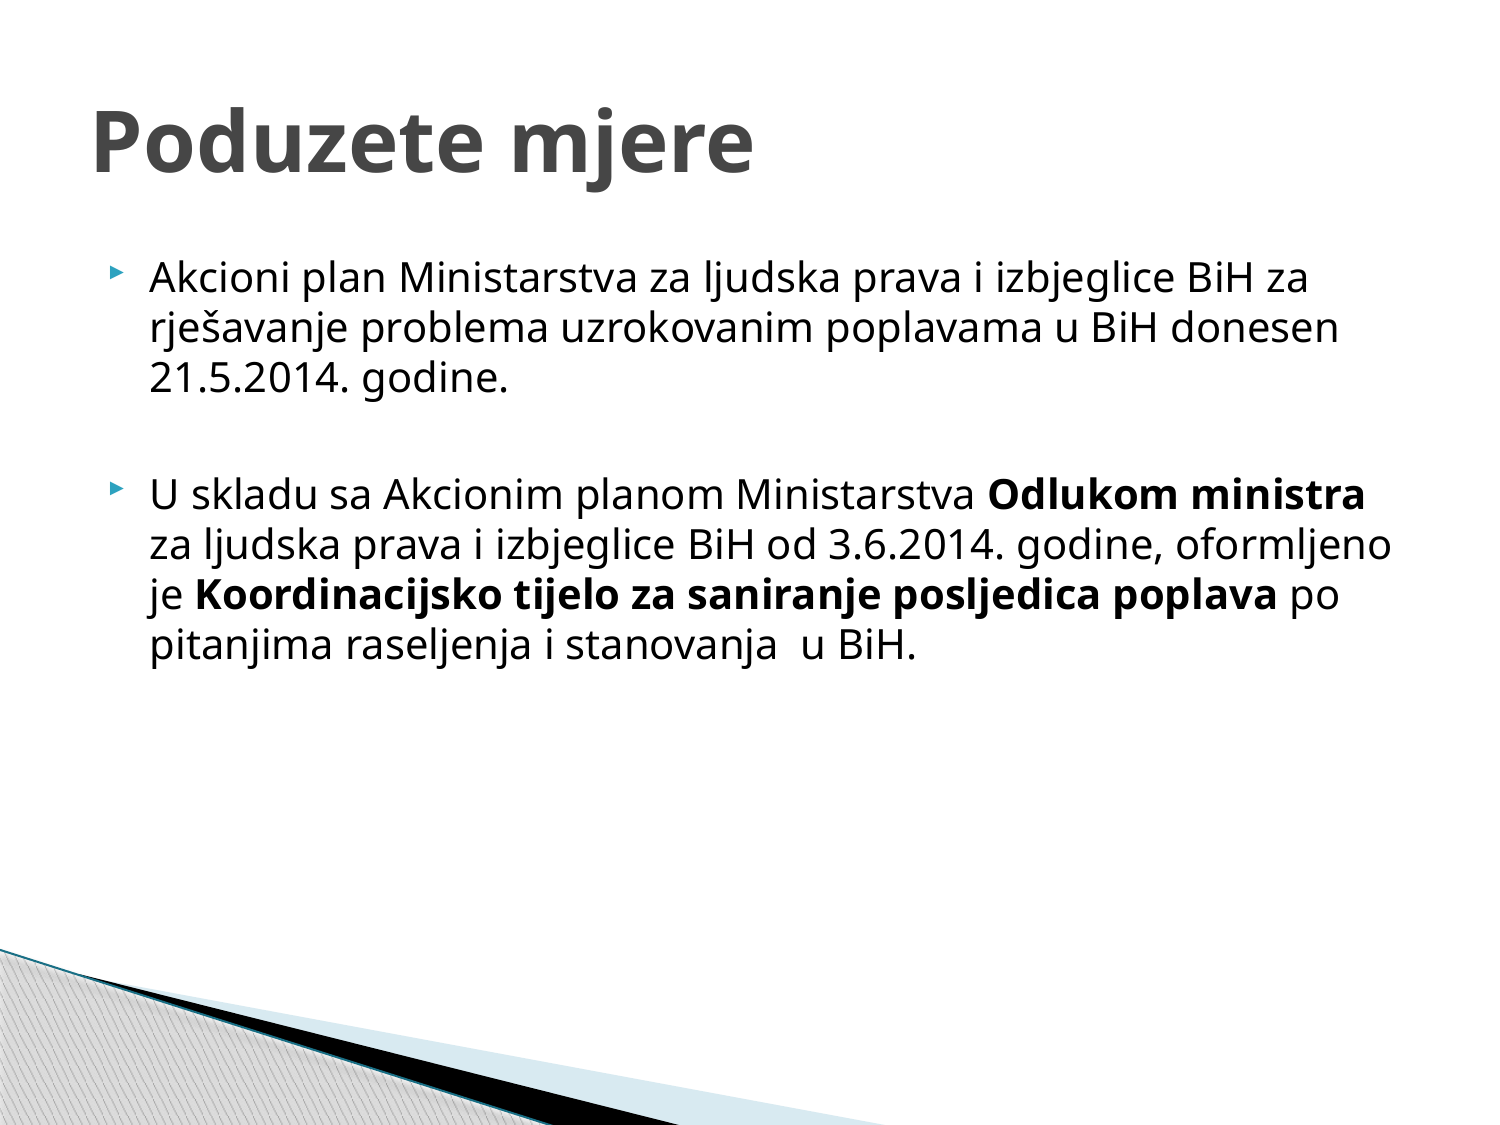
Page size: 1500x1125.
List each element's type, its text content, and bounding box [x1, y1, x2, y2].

title Poduzete mjere [75, 45, 1425, 233]
list Akcioni plan Ministarstva za ljudska prava i izbjeglice BiH za rješavanje problema uzrokovanim poplavama u BiH donesen 21.5.2014. godine. U skladu sa Akcionim planom Ministarstva Odlukom ministra za ljudska prava i izbjeglice BiH od 3.6.2014. godine, oformljeno je Koordinacijsko tijelo za saniranje posljedica poplava po pitanjima raseljenja i stanovanja u BiH. [75, 243, 1425, 986]
